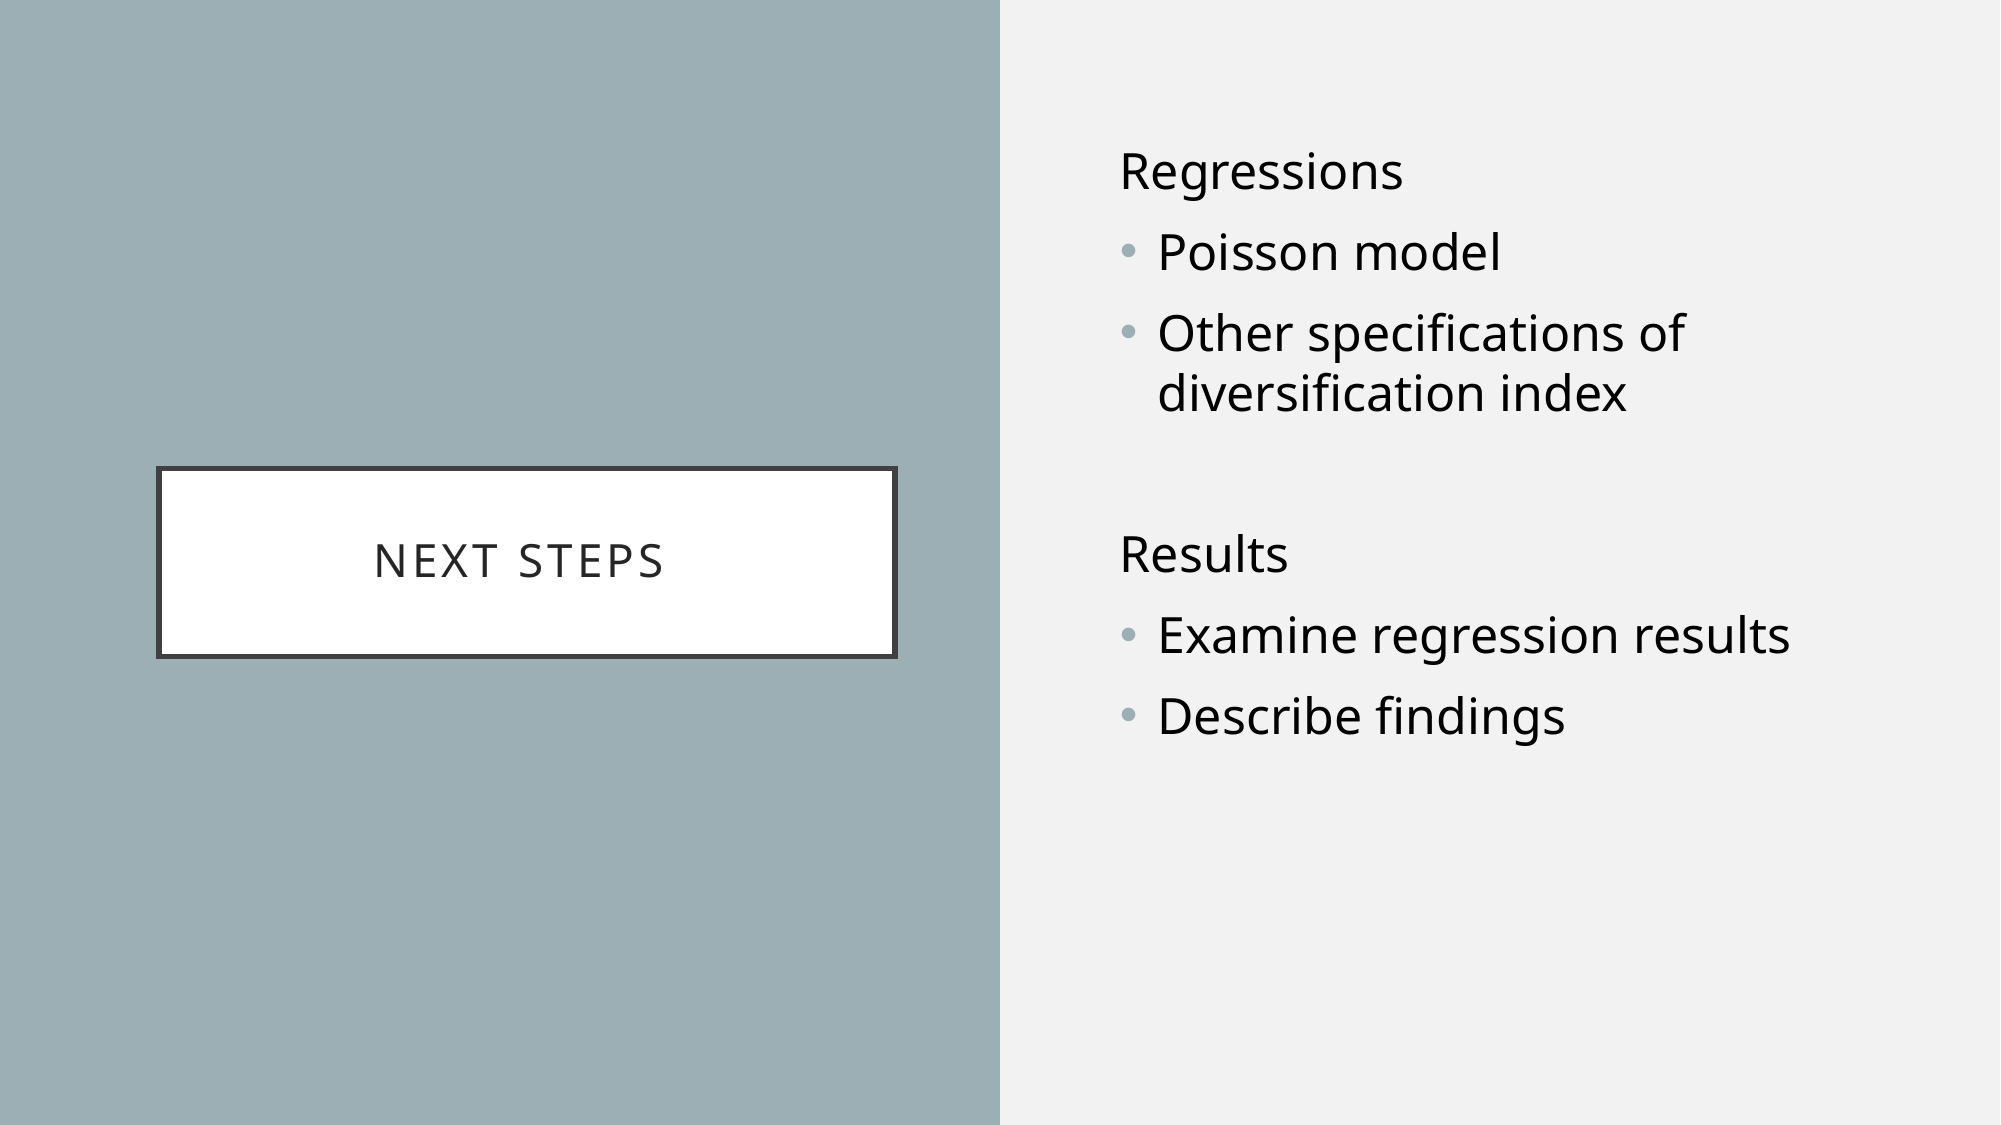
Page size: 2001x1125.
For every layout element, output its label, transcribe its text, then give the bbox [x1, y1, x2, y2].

list Regressions Poisson model Other specifications of diversification index Results Examine regression results Describe findings [1104, 131, 1895, 993]
title next steps [156, 466, 898, 659]
